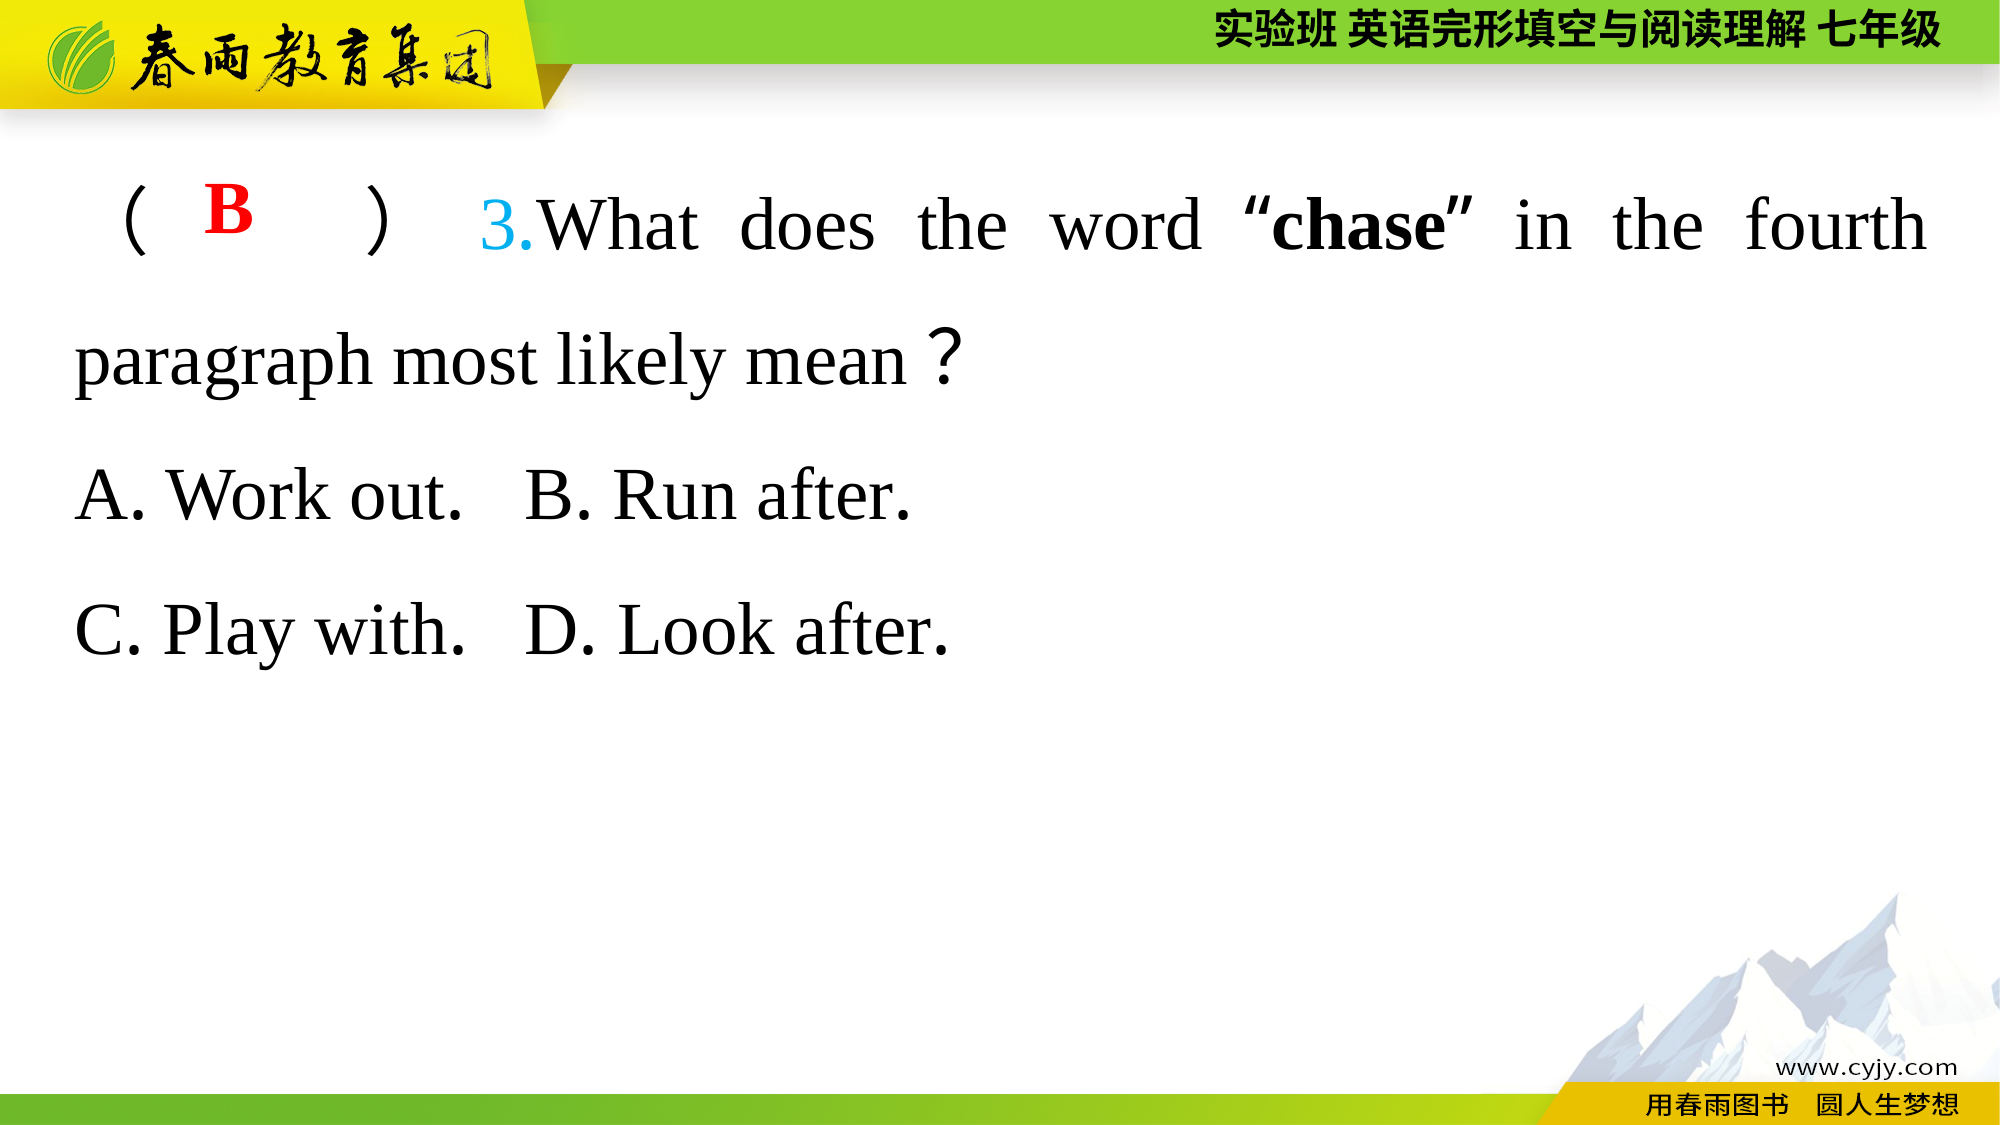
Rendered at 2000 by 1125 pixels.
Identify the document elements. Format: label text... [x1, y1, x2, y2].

list （ ）3.What does the word “chase” in the fourth paragraph most likely mean？ A. Work out. B. Run after. C. Play with. D. Look after. [59, 122, 1944, 666]
picture [0, 0, 2000, 1125]
